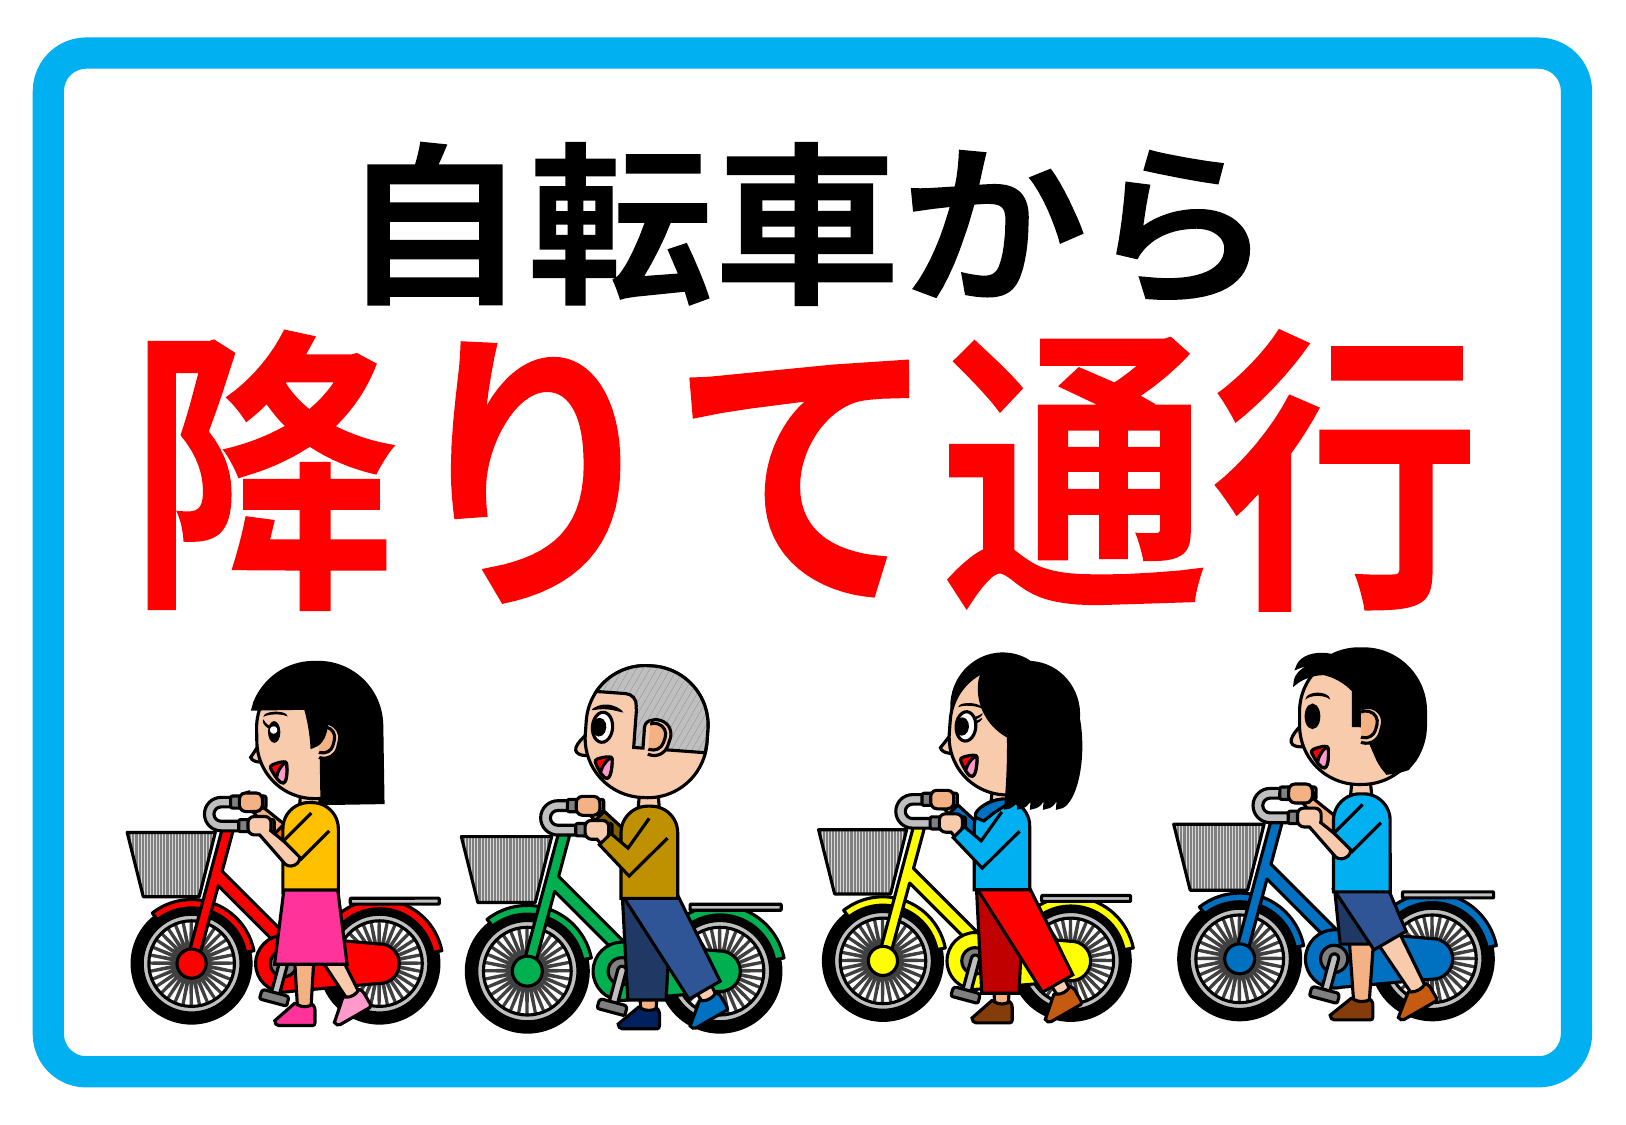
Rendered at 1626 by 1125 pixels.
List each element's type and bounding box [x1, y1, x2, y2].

text_box [126, 647, 1498, 1037]
text_box [147, 141, 1471, 613]
text_box [46, 50, 1579, 1074]
